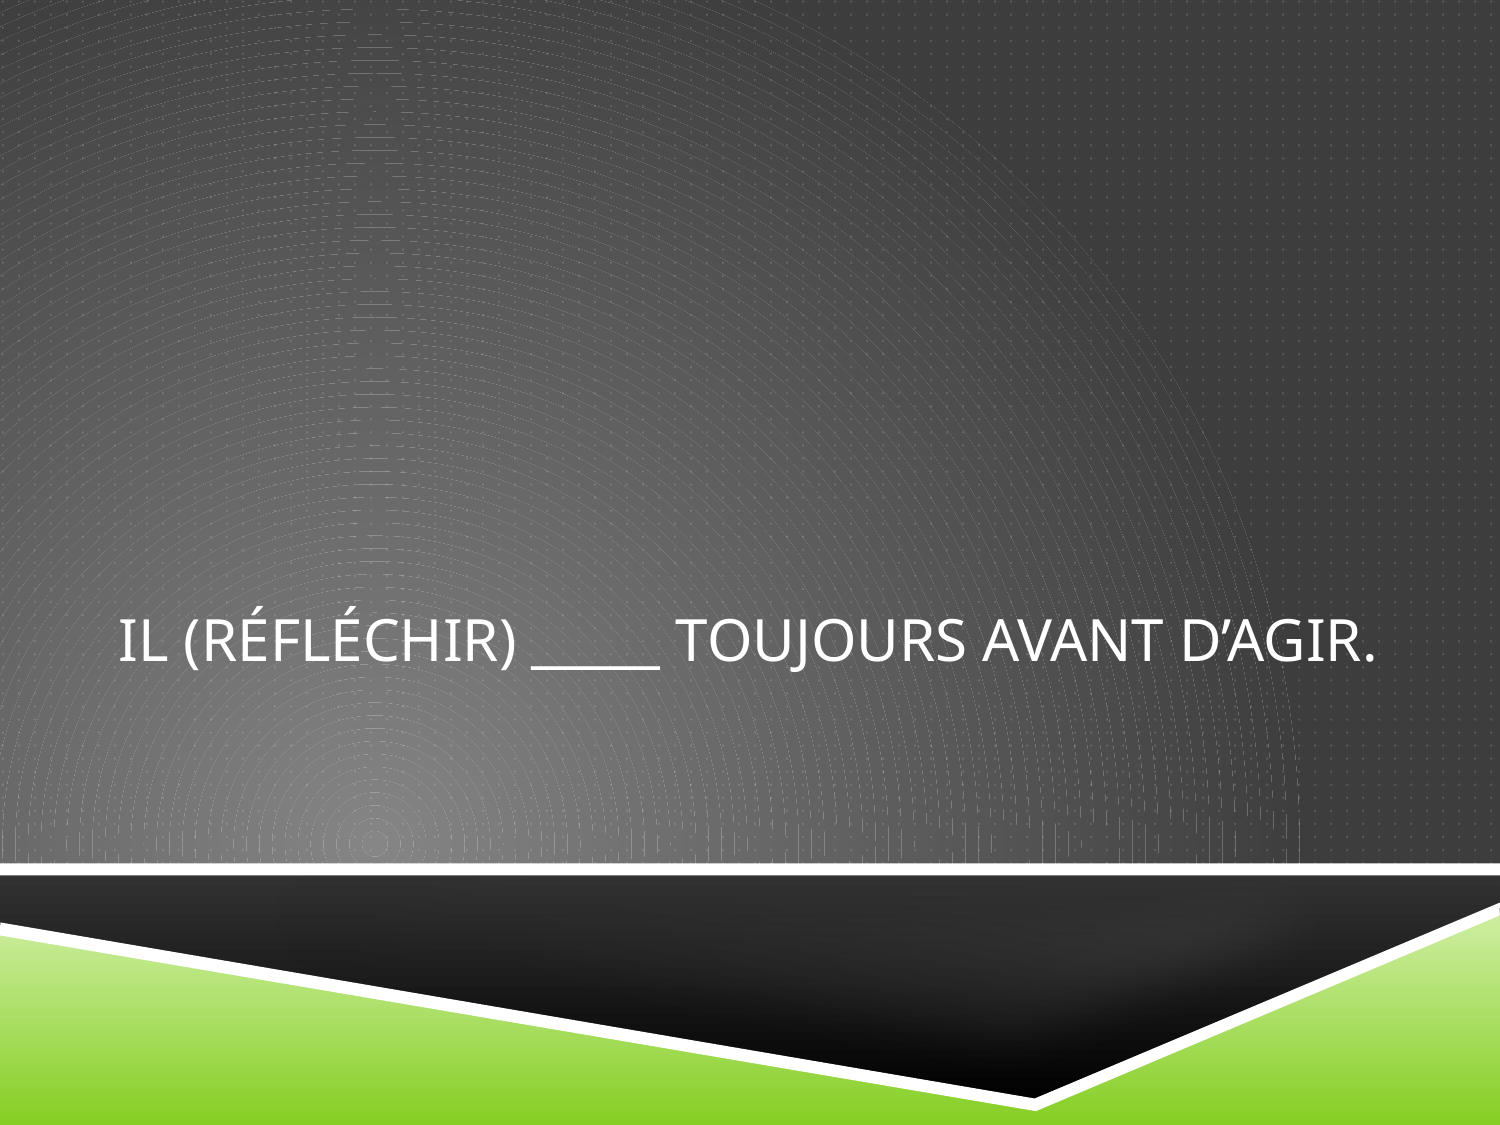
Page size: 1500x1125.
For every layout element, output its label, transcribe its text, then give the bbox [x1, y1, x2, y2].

title Il (réfléchir) _____ toujours avant d’agir. [118, 596, 1394, 820]
